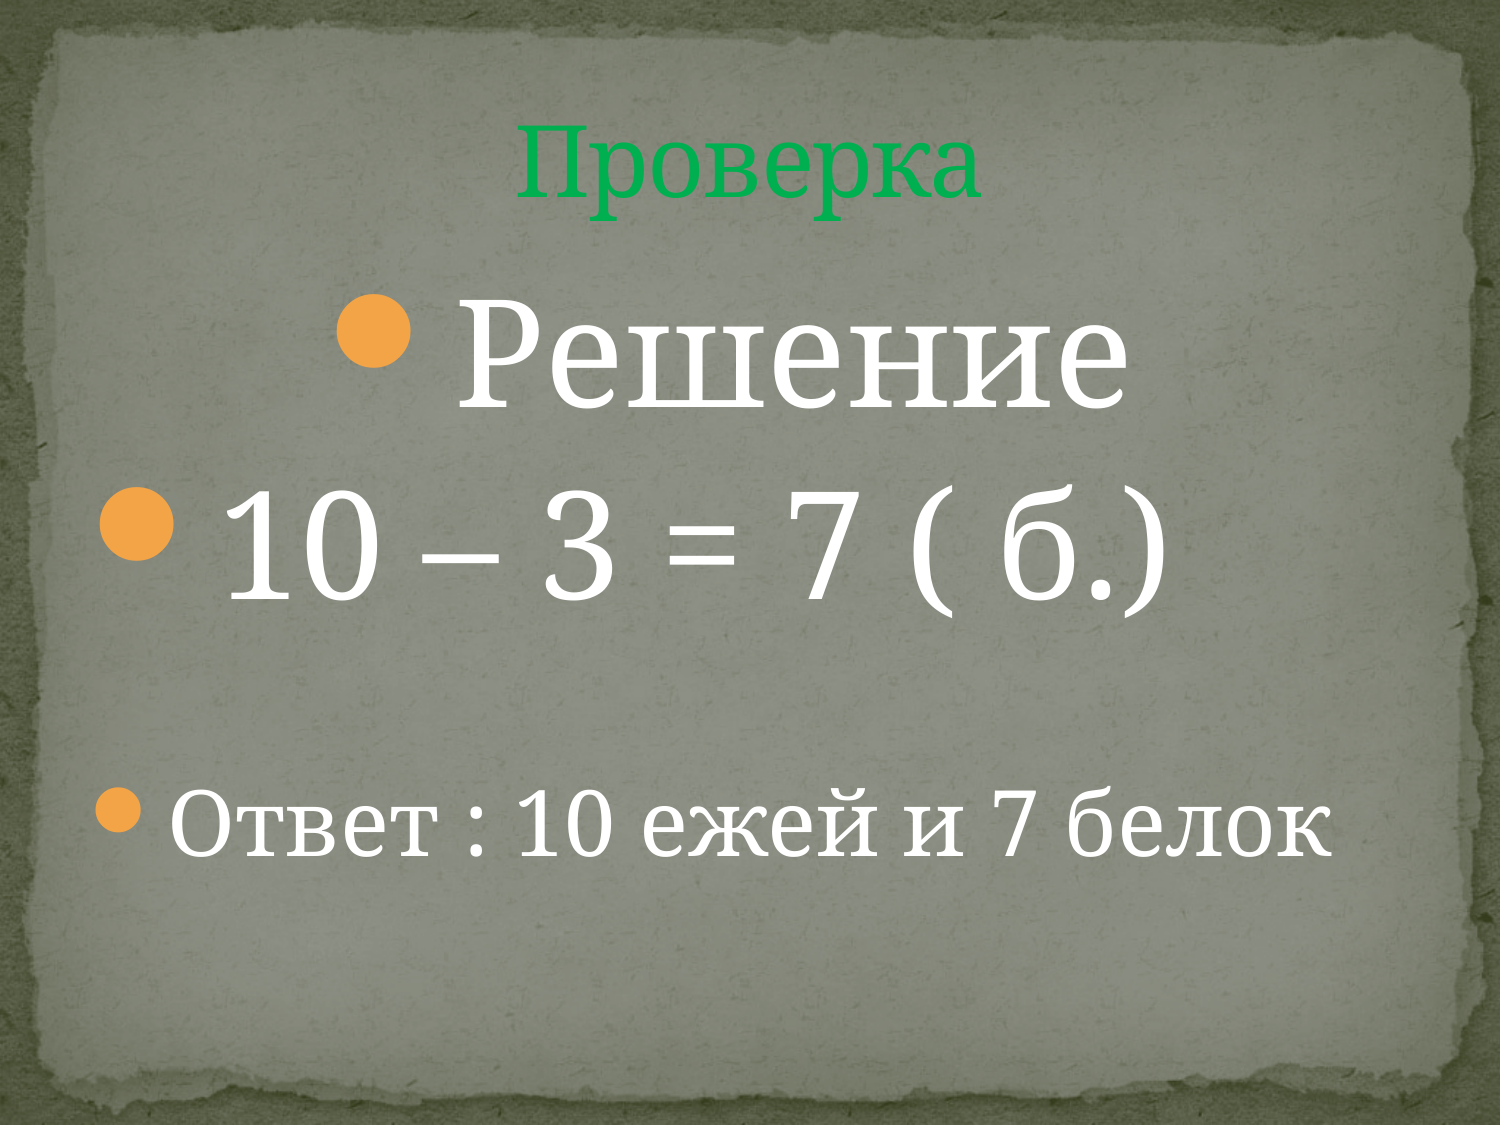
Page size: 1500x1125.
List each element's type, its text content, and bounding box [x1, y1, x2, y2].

list Решение 10 – 3 = 7 ( б.) Ответ : 10 ежей и 7 белок [75, 249, 1425, 1000]
title Проверка [74, 24, 1425, 225]
